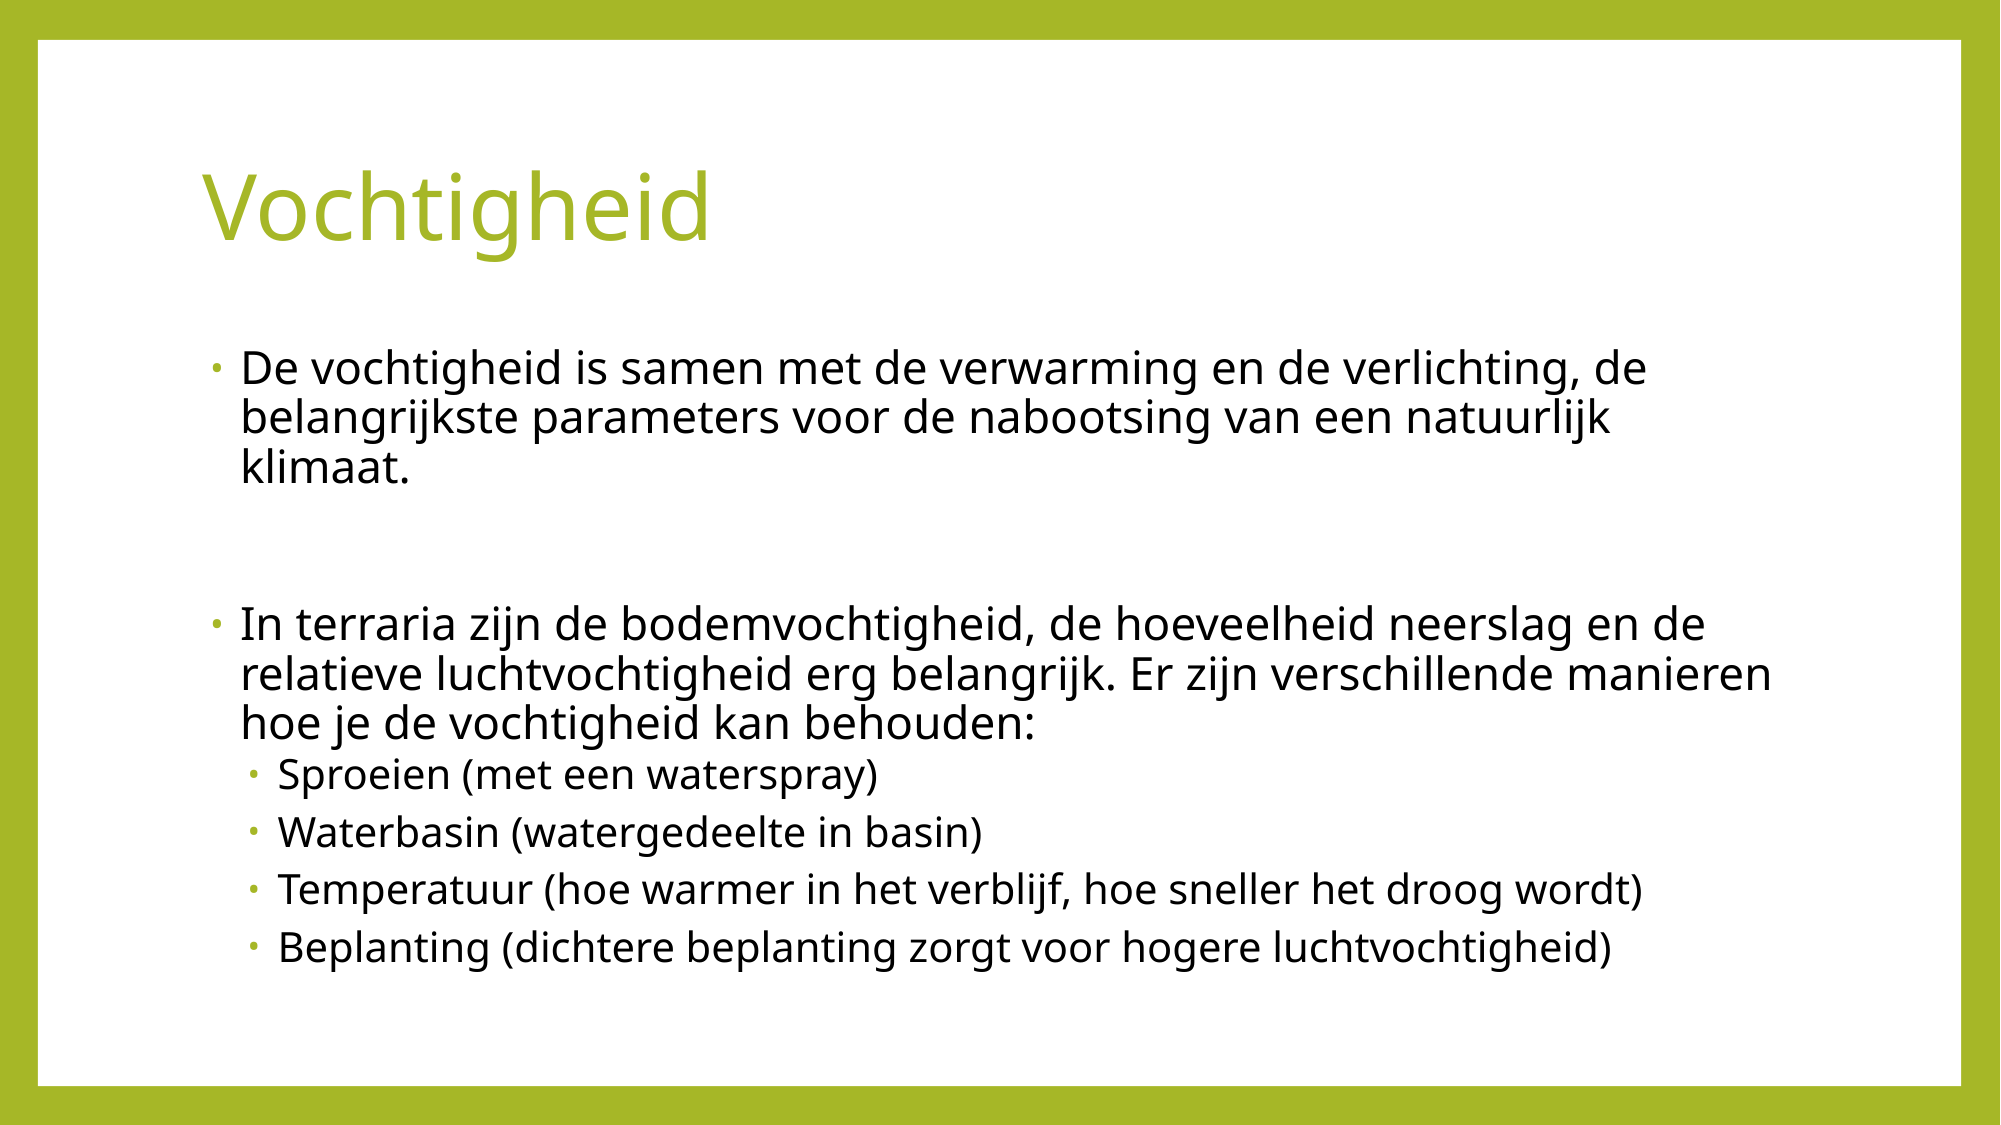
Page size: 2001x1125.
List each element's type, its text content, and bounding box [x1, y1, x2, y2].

title Vochtigheid [187, 99, 1808, 323]
list De vochtigheid is samen met de verwarming en de verlichting, de belangrijkste parameters voor de nabootsing van een natuurlijk klimaat. In terraria zijn de bodemvochtigheid, de hoeveelheid neerslag en de relatieve luchtvochtigheid erg belangrijk. Er zijn verschillende manieren hoe je de vochtigheid kan behouden: Sproeien (met een waterspray) Waterbasin (watergedeelte in basin) Temperatuur (hoe warmer in het verblijf, hoe sneller het droog wordt) Beplanting (dichtere beplanting zorgt voor hogere luchtvochtigheid) [187, 337, 1808, 1000]
